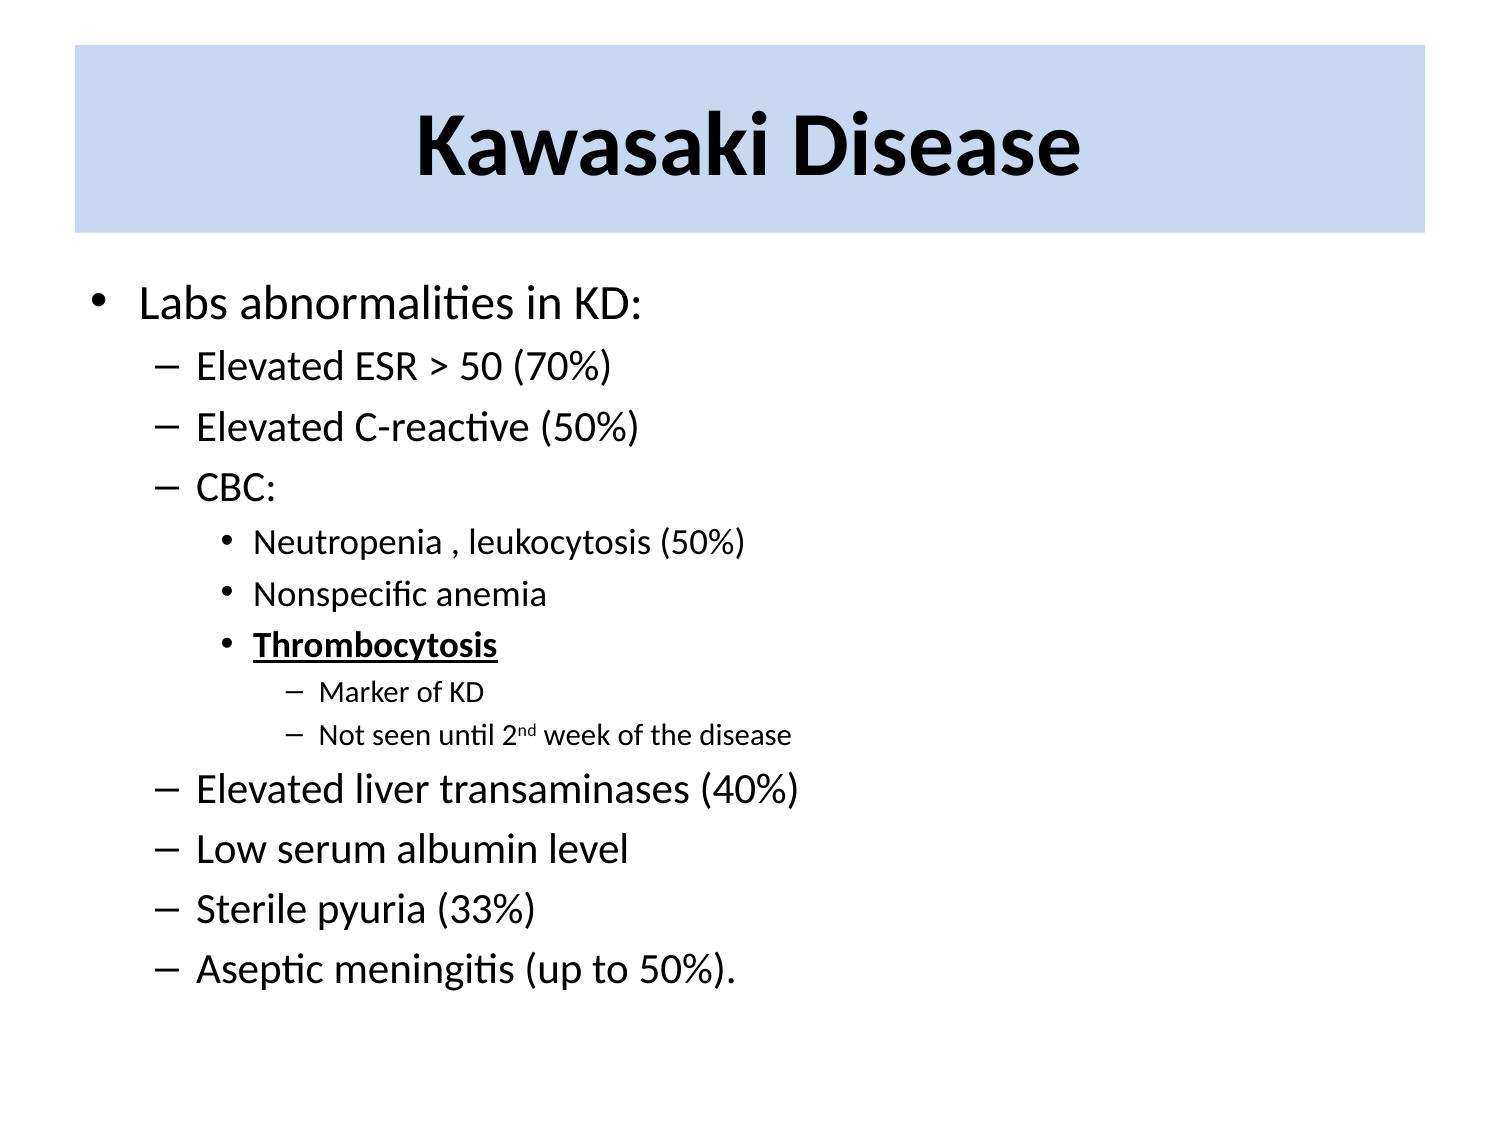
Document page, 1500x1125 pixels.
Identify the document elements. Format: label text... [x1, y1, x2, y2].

title Kawasaki Disease [75, 45, 1425, 233]
list Labs abnormalities in KD: Elevated ESR > 50 (70%) Elevated C-reactive (50%) CBC: Neutropenia , leukocytosis (50%) Nonspecific anemia Thrombocytosis Marker of KD Not seen until 2nd week of the disease Elevated liver transaminases (40%) Low serum albumin level Sterile pyuria (33%) Aseptic meningitis (up to 50%). [75, 262, 1425, 1005]
